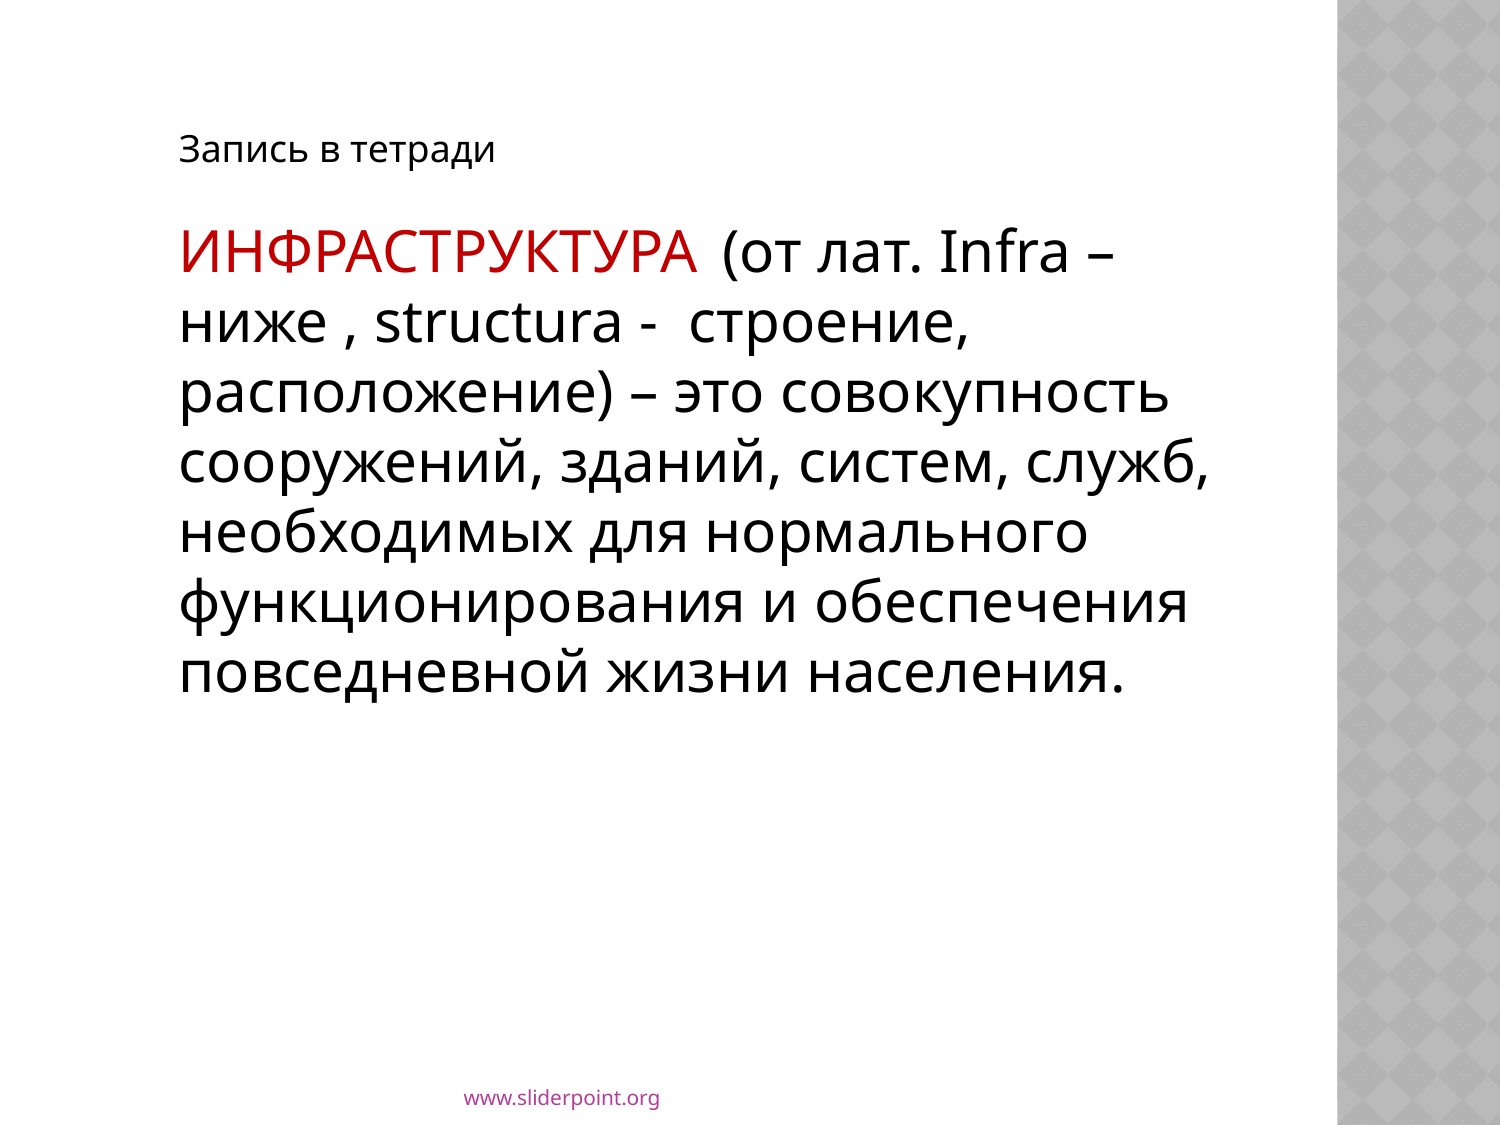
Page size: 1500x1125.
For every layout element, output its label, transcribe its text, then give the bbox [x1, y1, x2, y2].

text_box Запись в тетради ИНФРАСТРУКТУРА (от лат. Infra – ниже , structura - строение, расположение) – это совокупность сооружений, зданий, систем, служб, необходимых для нормального функционирования и обеспечения повседневной жизни населения. [163, 117, 1243, 712]
footer www.sliderpoint.org [75, 1075, 675, 1114]
